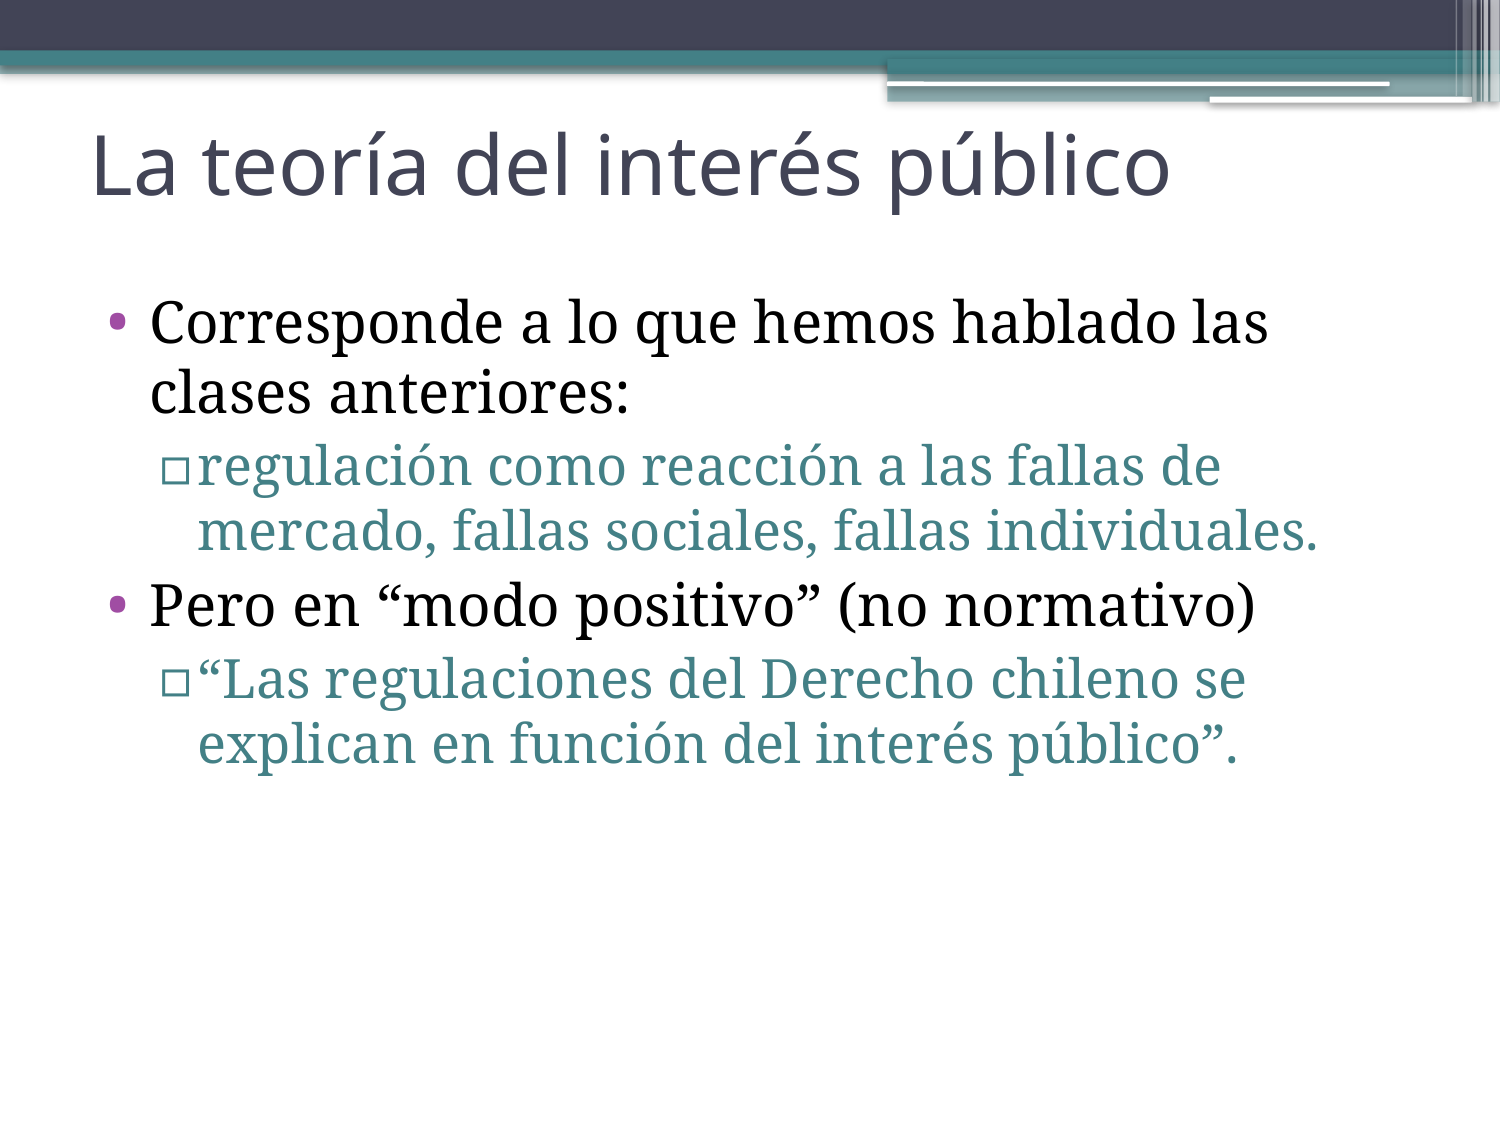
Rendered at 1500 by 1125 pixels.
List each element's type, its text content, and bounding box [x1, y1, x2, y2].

title La teoría del interés público [75, 75, 1425, 250]
list Corresponde a lo que hemos hablado las clases anteriores: regulación como reacción a las fallas de mercado, fallas sociales, fallas individuales. Pero en “modo positivo” (no normativo) “Las regulaciones del Derecho chileno se explican en función del interés público”. [75, 277, 1425, 988]
